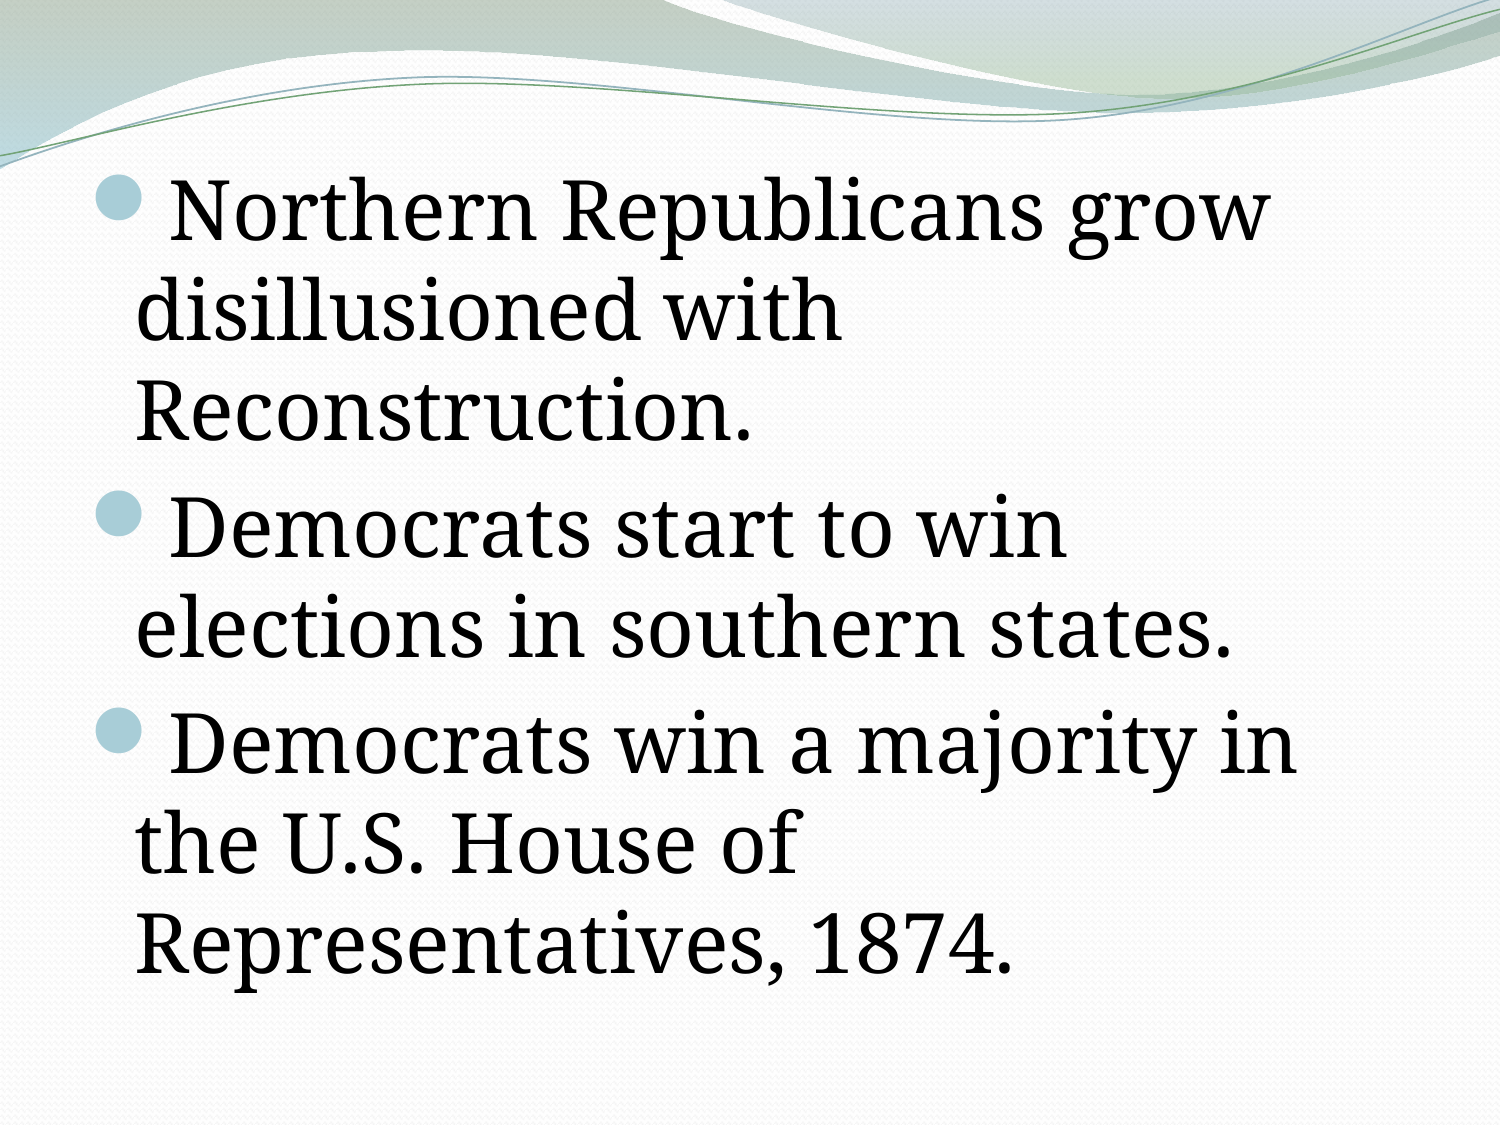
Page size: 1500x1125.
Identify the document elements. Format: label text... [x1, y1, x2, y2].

list Northern Republicans grow disillusioned with Reconstruction. Democrats start to win elections in southern states. Democrats win a majority in the U.S. House of Representatives, 1874. [75, 149, 1425, 1038]
